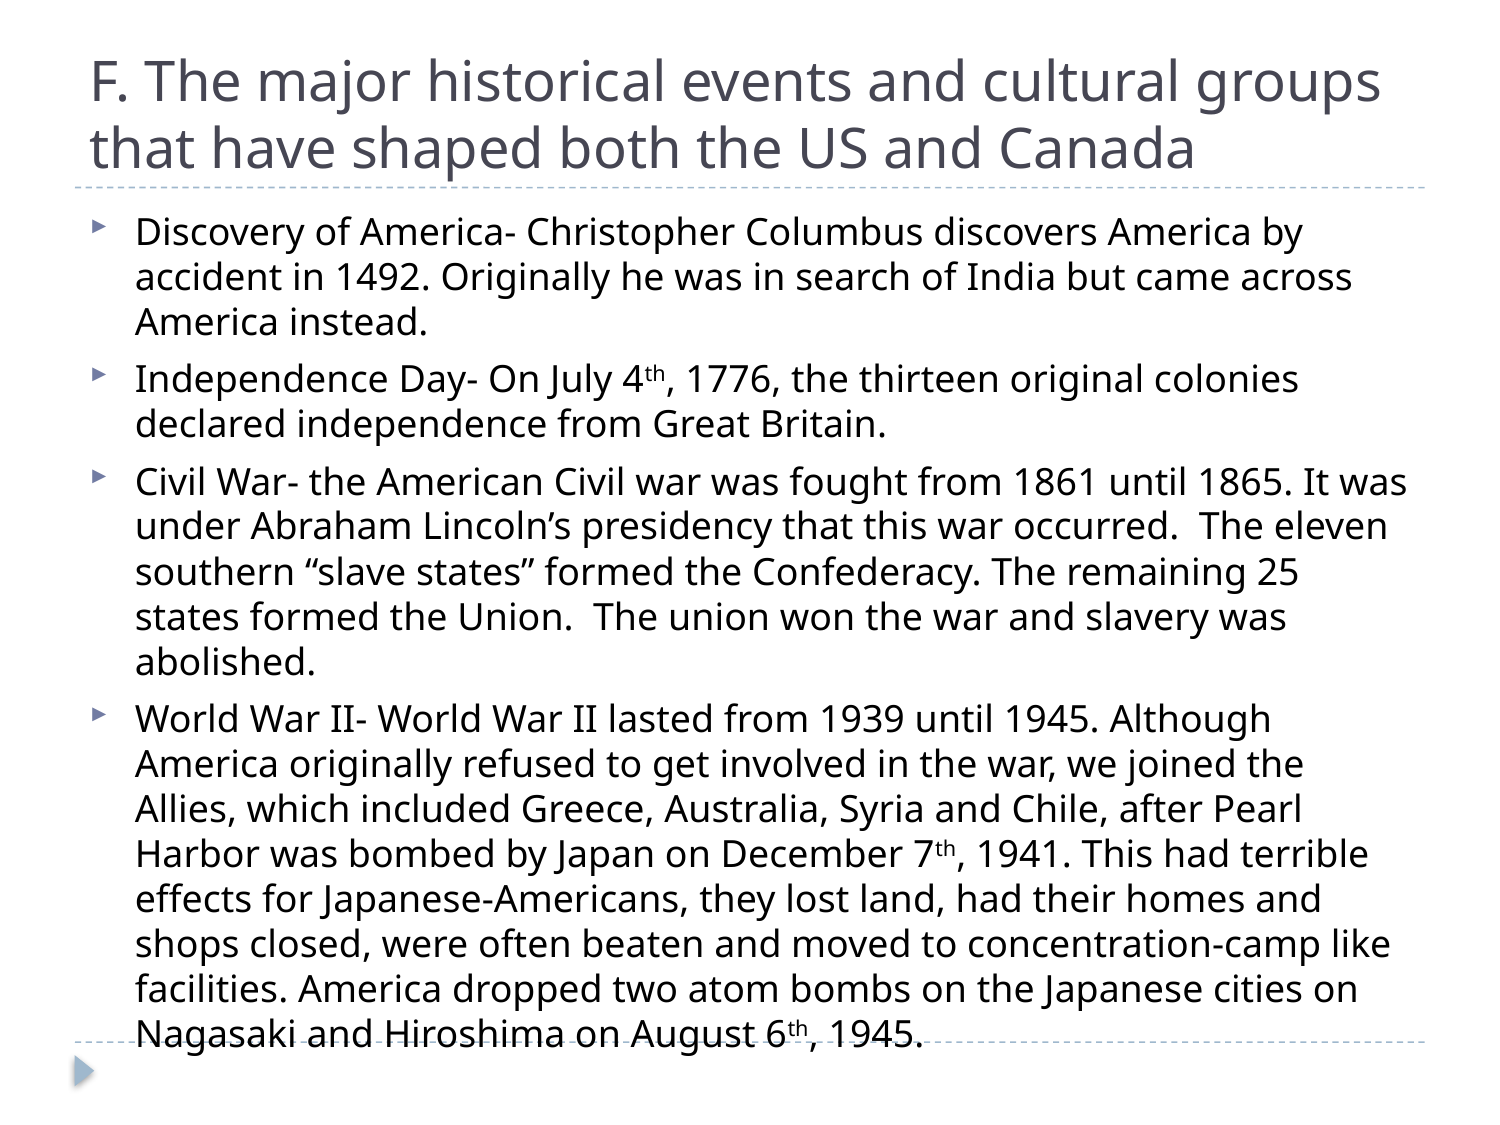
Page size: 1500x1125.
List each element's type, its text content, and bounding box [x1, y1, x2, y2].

title F. The major historical events and cultural groups that have shaped both the US and Canada [75, 24, 1425, 188]
list Discovery of America- Christopher Columbus discovers America by accident in 1492. Originally he was in search of India but came across America instead. Independence Day- On July 4th, 1776, the thirteen original colonies declared independence from Great Britain. Civil War- the American Civil war was fought from 1861 until 1865. It was under Abraham Lincoln’s presidency that this war occurred. The eleven southern “slave states” formed the Confederacy. The remaining 25 states formed the Union. The union won the war and slavery was abolished. World War II- World War II lasted from 1939 until 1945. Although America originally refused to get involved in the war, we joined the Allies, which included Greece, Australia, Syria and Chile, after Pearl Harbor was bombed by Japan on December 7th, 1941. This had terrible effects for Japanese-Americans, they lost land, had their homes and shops closed, were often beaten and moved to concentration-camp like facilities. America dropped two atom bombs on the Japanese cities on Nagasaki and Hiroshima on August 6th, 1945. [75, 200, 1425, 1010]
